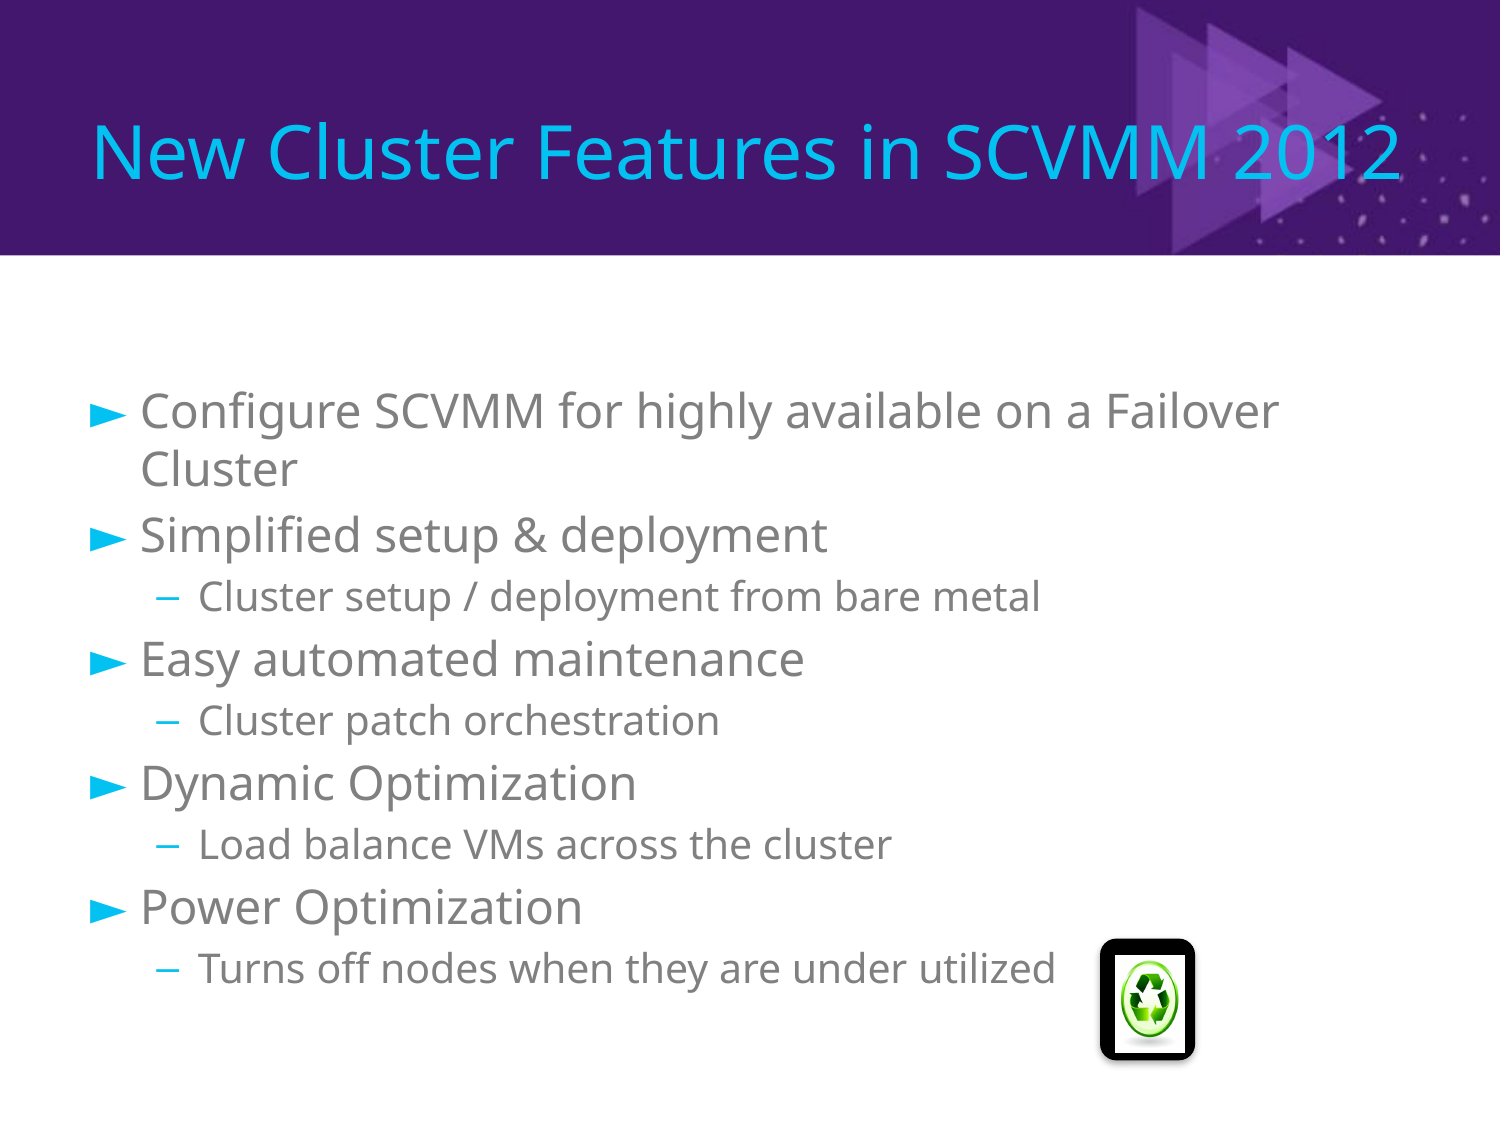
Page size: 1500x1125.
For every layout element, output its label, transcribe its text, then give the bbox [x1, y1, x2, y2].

title New Cluster Features in SCVMM 2012 [75, 56, 1425, 244]
picture [1114, 955, 1185, 1053]
picture [0, 0, 1500, 255]
text_box [1100, 1005, 1196, 1061]
list Configure SCVMM for highly available on a Failover Cluster Simplified setup & deployment Cluster setup / deployment from bare metal Easy automated maintenance Cluster patch orchestration Dynamic Optimization Load balance VMs across the cluster Power Optimization Turns off nodes when they are under utilized [75, 373, 1425, 1005]
